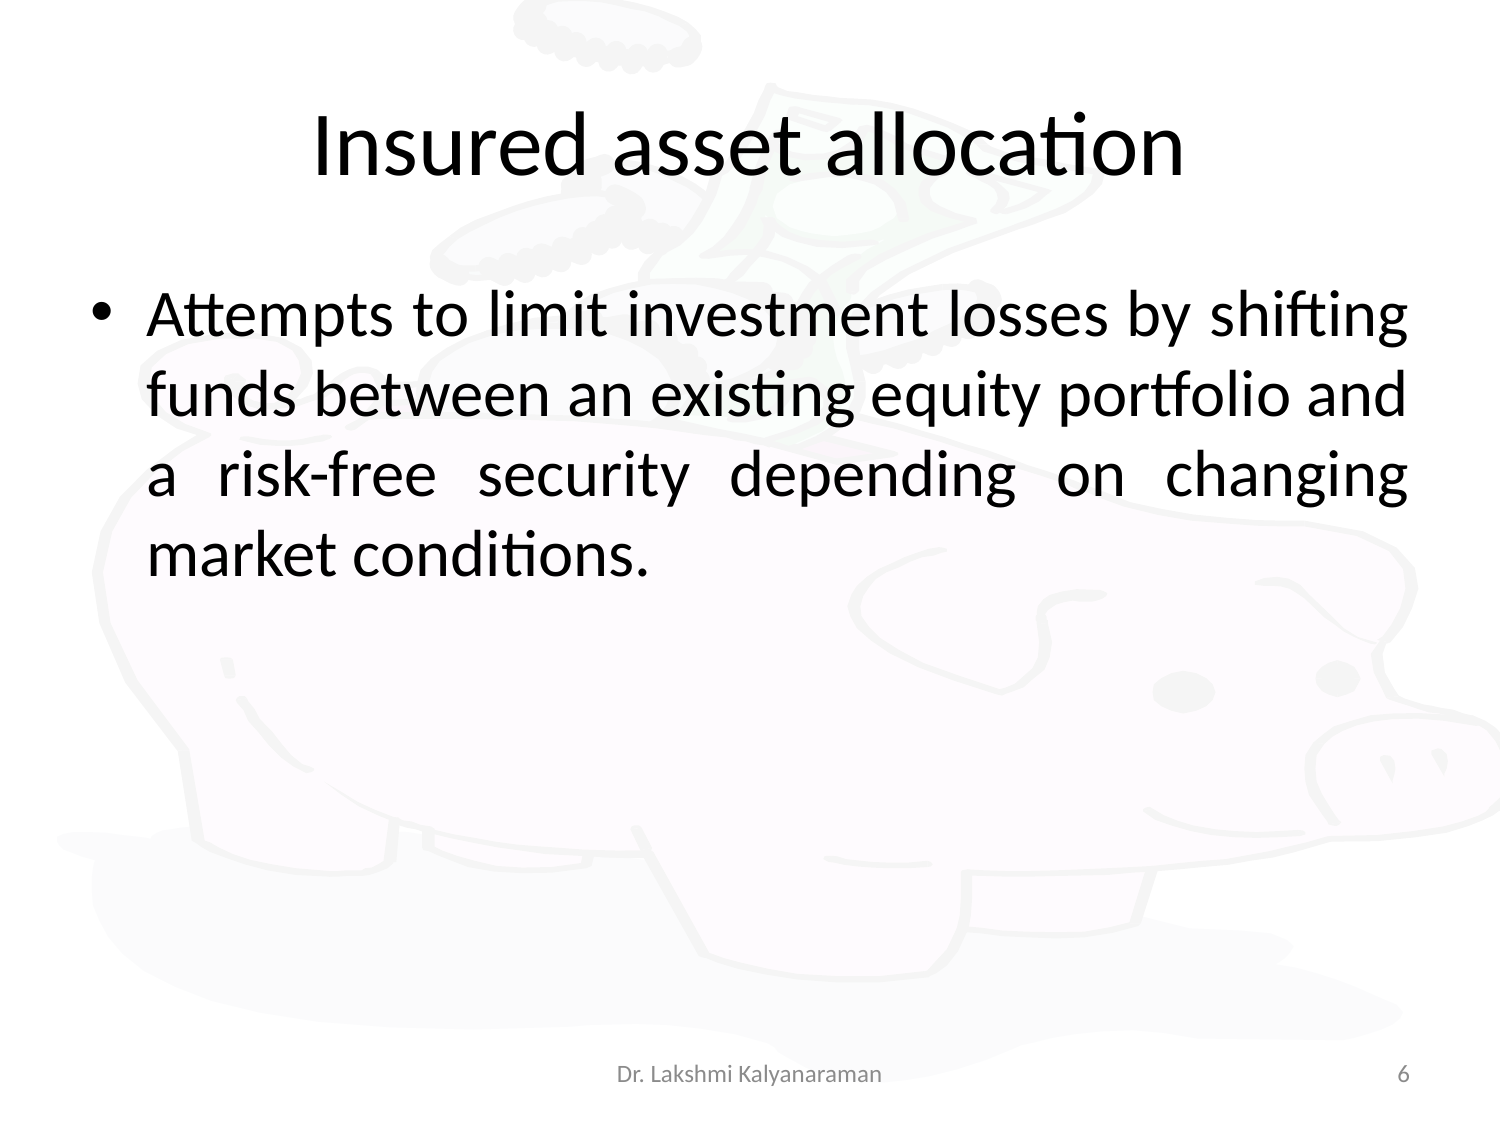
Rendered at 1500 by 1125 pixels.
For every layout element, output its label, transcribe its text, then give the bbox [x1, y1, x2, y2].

list Attempts to limit investment losses by shifting funds between an existing equity portfolio and a risk-free security depending on changing market conditions. [75, 262, 1425, 1005]
footer Dr. Lakshmi Kalyanaraman [512, 1042, 988, 1103]
slide_number 6 [1074, 1042, 1425, 1103]
title Insured asset allocation [75, 45, 1425, 233]
